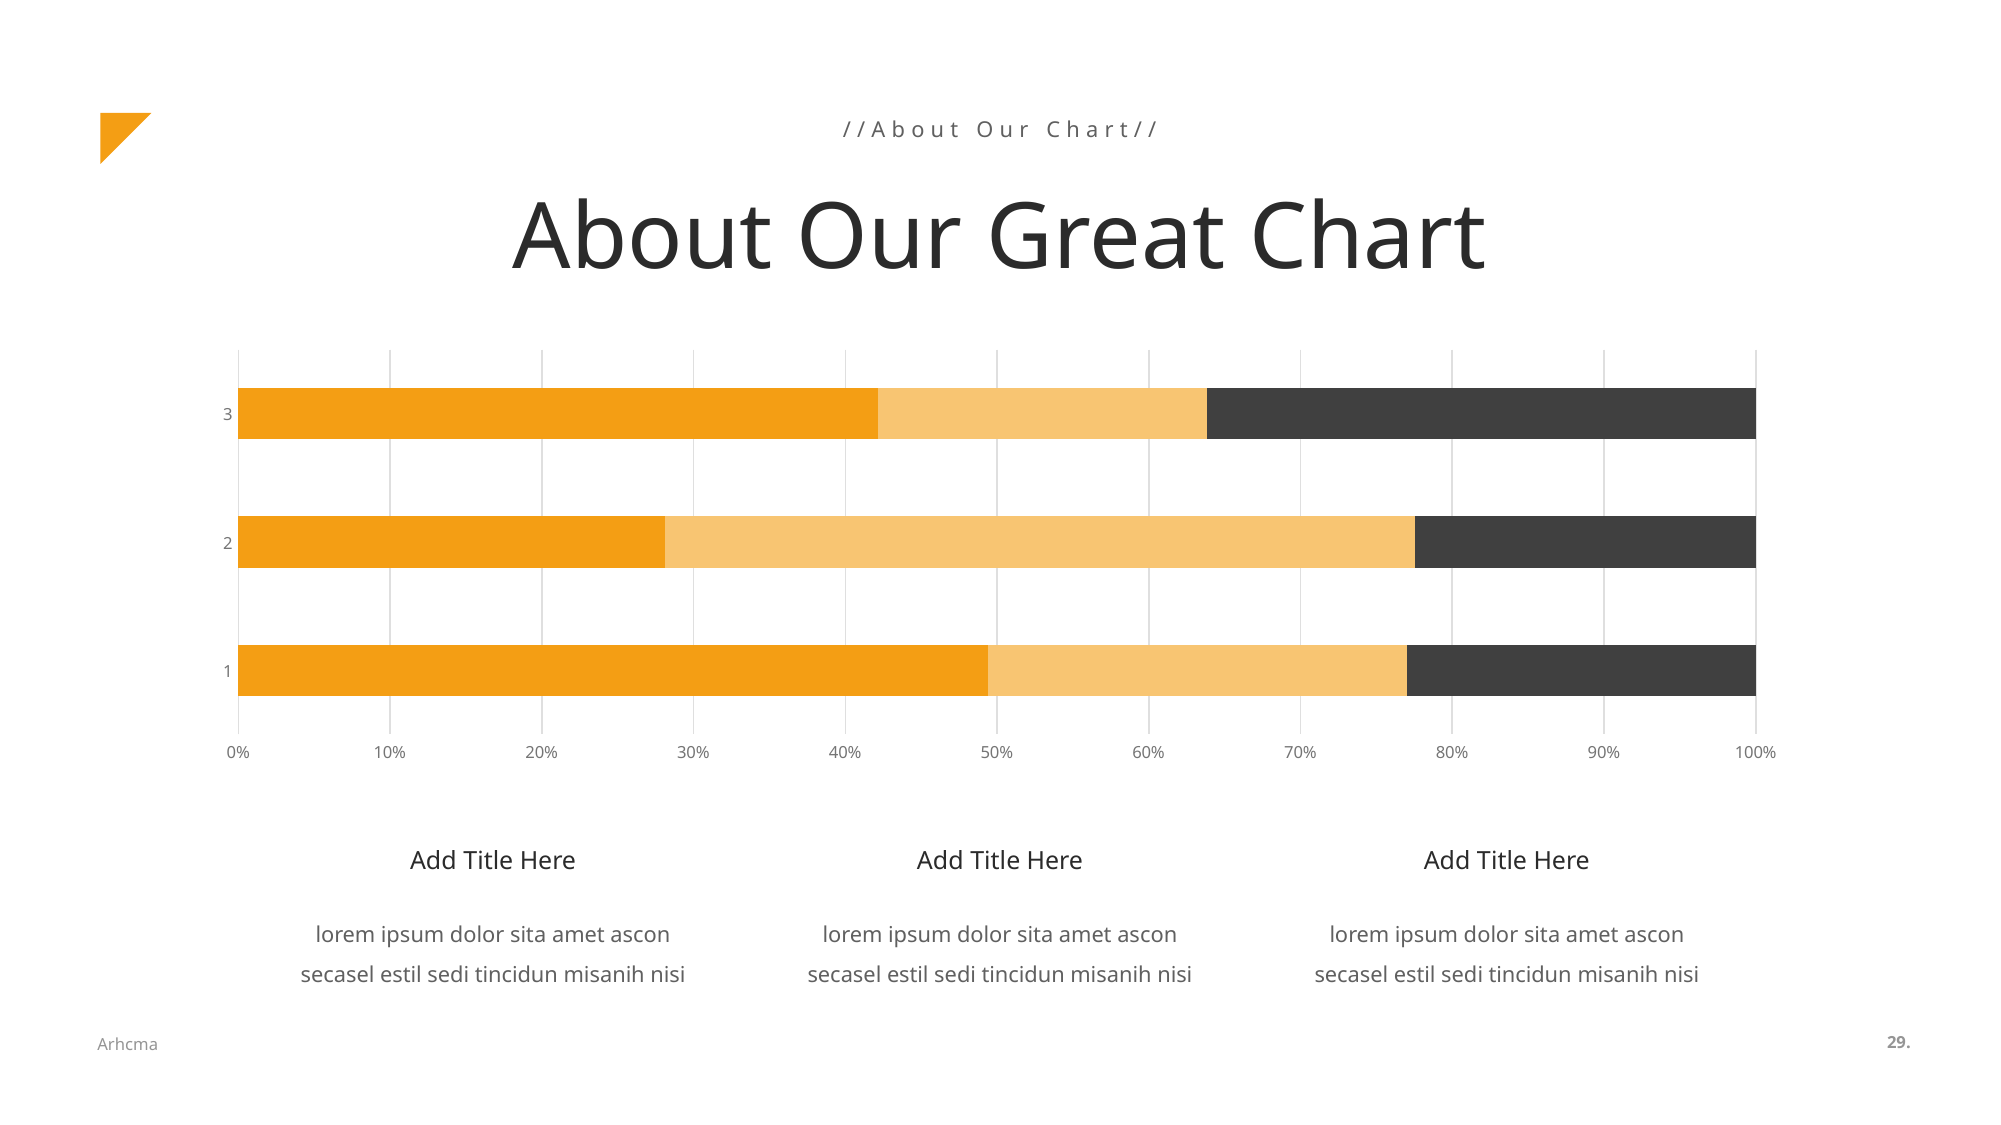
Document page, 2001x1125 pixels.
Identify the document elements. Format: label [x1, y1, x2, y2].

text_box [99, 111, 154, 167]
text_box [392, 95, 1608, 300]
text_box [279, 843, 1721, 991]
text_box [83, 1024, 1924, 1062]
chart [190, 341, 1810, 773]
